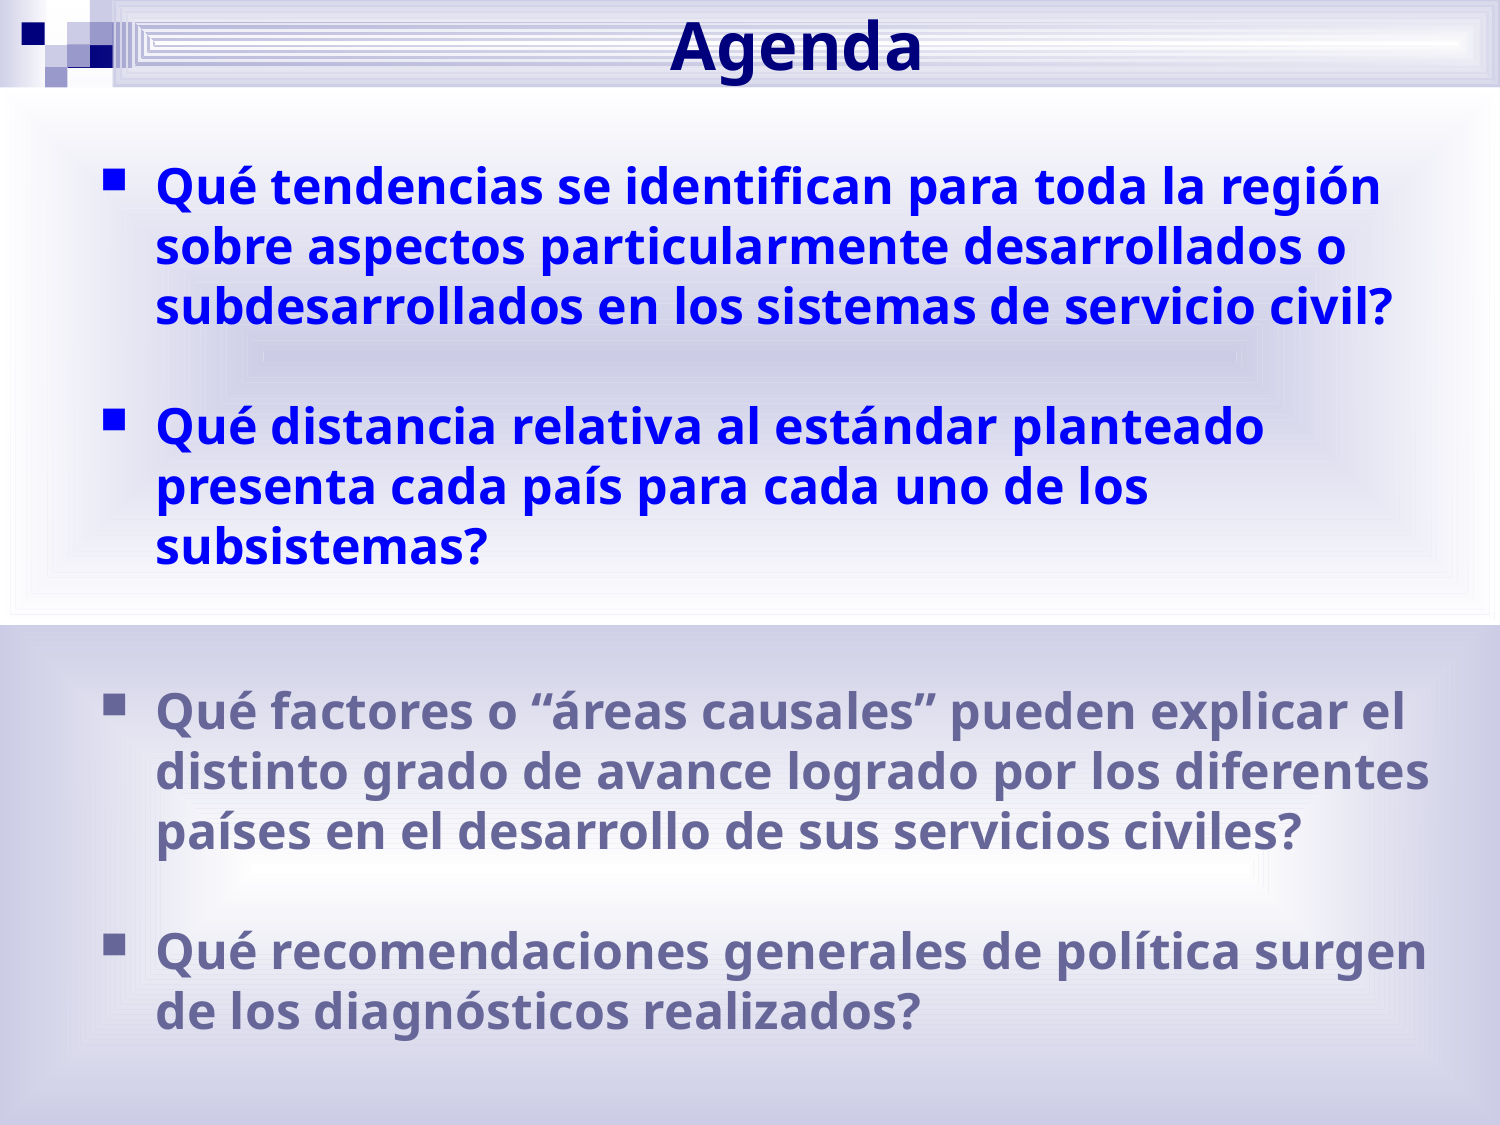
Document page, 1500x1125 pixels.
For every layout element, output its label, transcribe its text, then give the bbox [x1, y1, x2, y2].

list Qué factores o “áreas causales” pueden explicar el distinto grado de avance logrado por los diferentes países en el desarrollo de sus servicios civiles? Qué recomendaciones generales de política surgen de los diagnósticos realizados? [0, 625, 1500, 1125]
text_box Qué tendencias se identifican para toda la región sobre aspectos particularmente desarrollados o subdesarrollados en los sistemas de servicio civil? Qué distancia relativa al estándar planteado presenta cada país para cada uno de los subsistemas? [0, 87, 1500, 625]
title Agenda [112, 0, 1500, 87]
